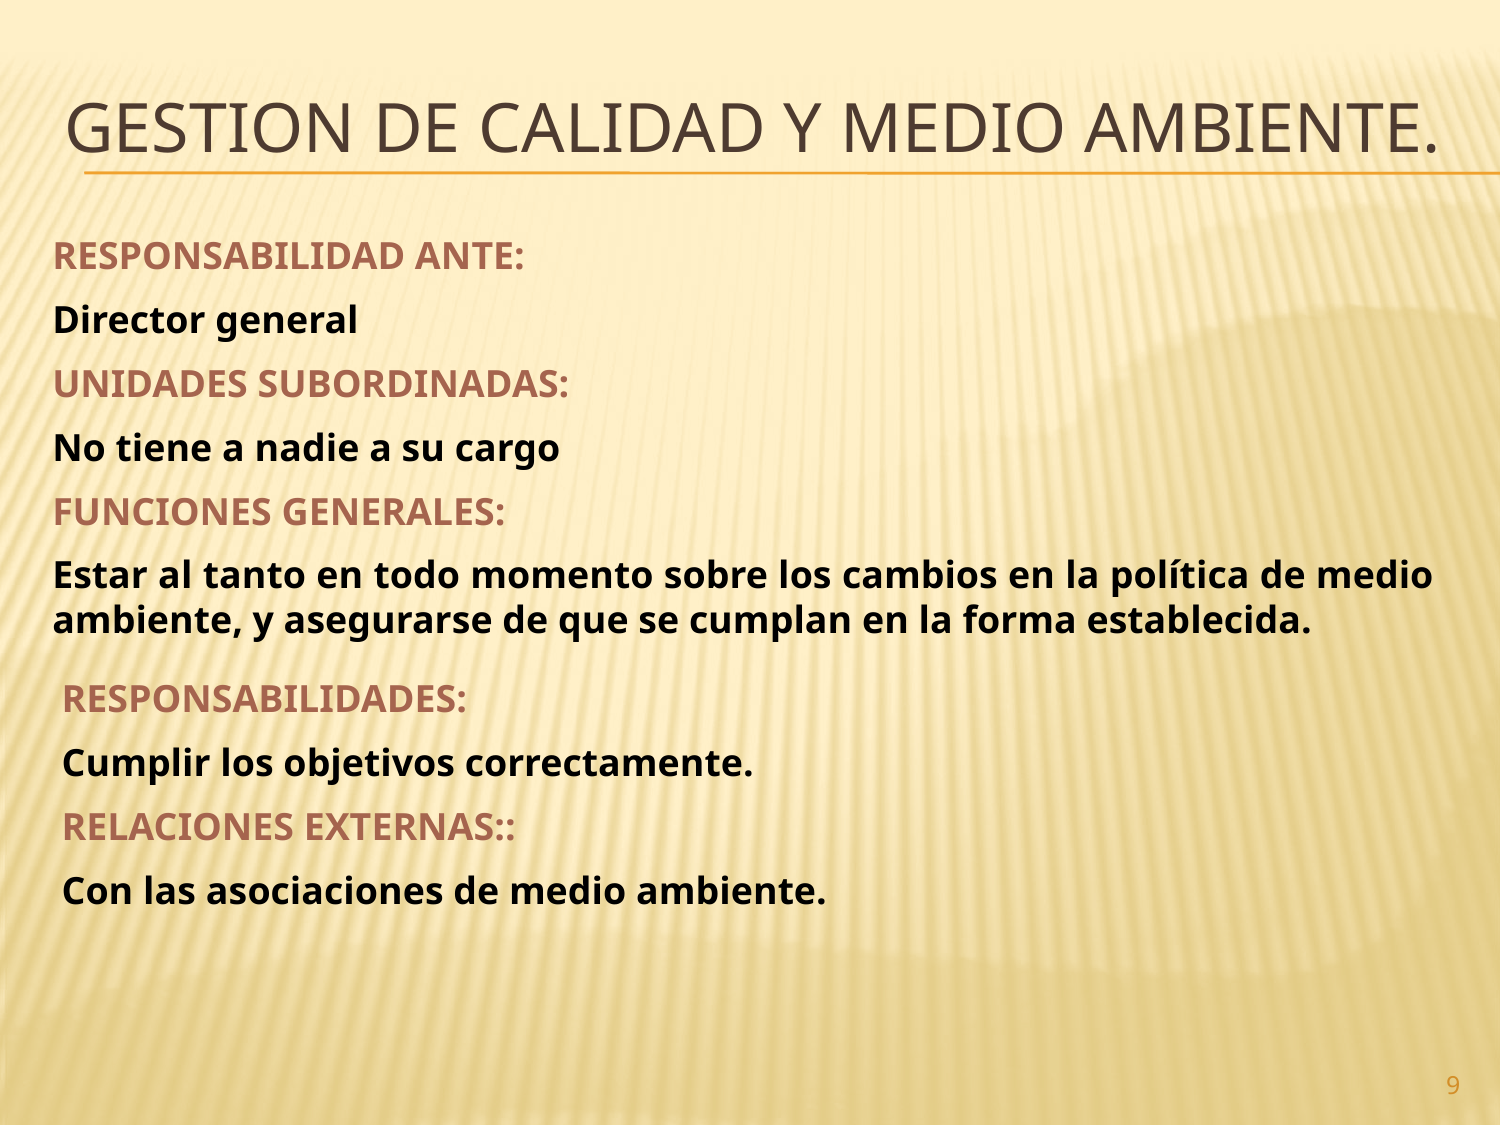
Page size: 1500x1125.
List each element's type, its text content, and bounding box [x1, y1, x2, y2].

title Gestion de calidad y medio ambiente. [49, 75, 1475, 176]
text_box RESPONSABILIDADES: Cumplir los objetivos correctamente. RELACIONES EXTERNAS:: Con las asociaciones de medio ambiente. [46, 667, 1301, 919]
text_box RESPONSABILIDAD ANTE: Director general UNIDADES SUBORDINADAS: No tiene a nadie a su cargo FUNCIONES GENERALES: Estar al tanto en todo momento sobre los cambios en la política de medio ambiente, y asegurarse de que se cumplan en la forma establecida. [37, 224, 1450, 777]
slide_number 9 [1350, 1062, 1475, 1103]
